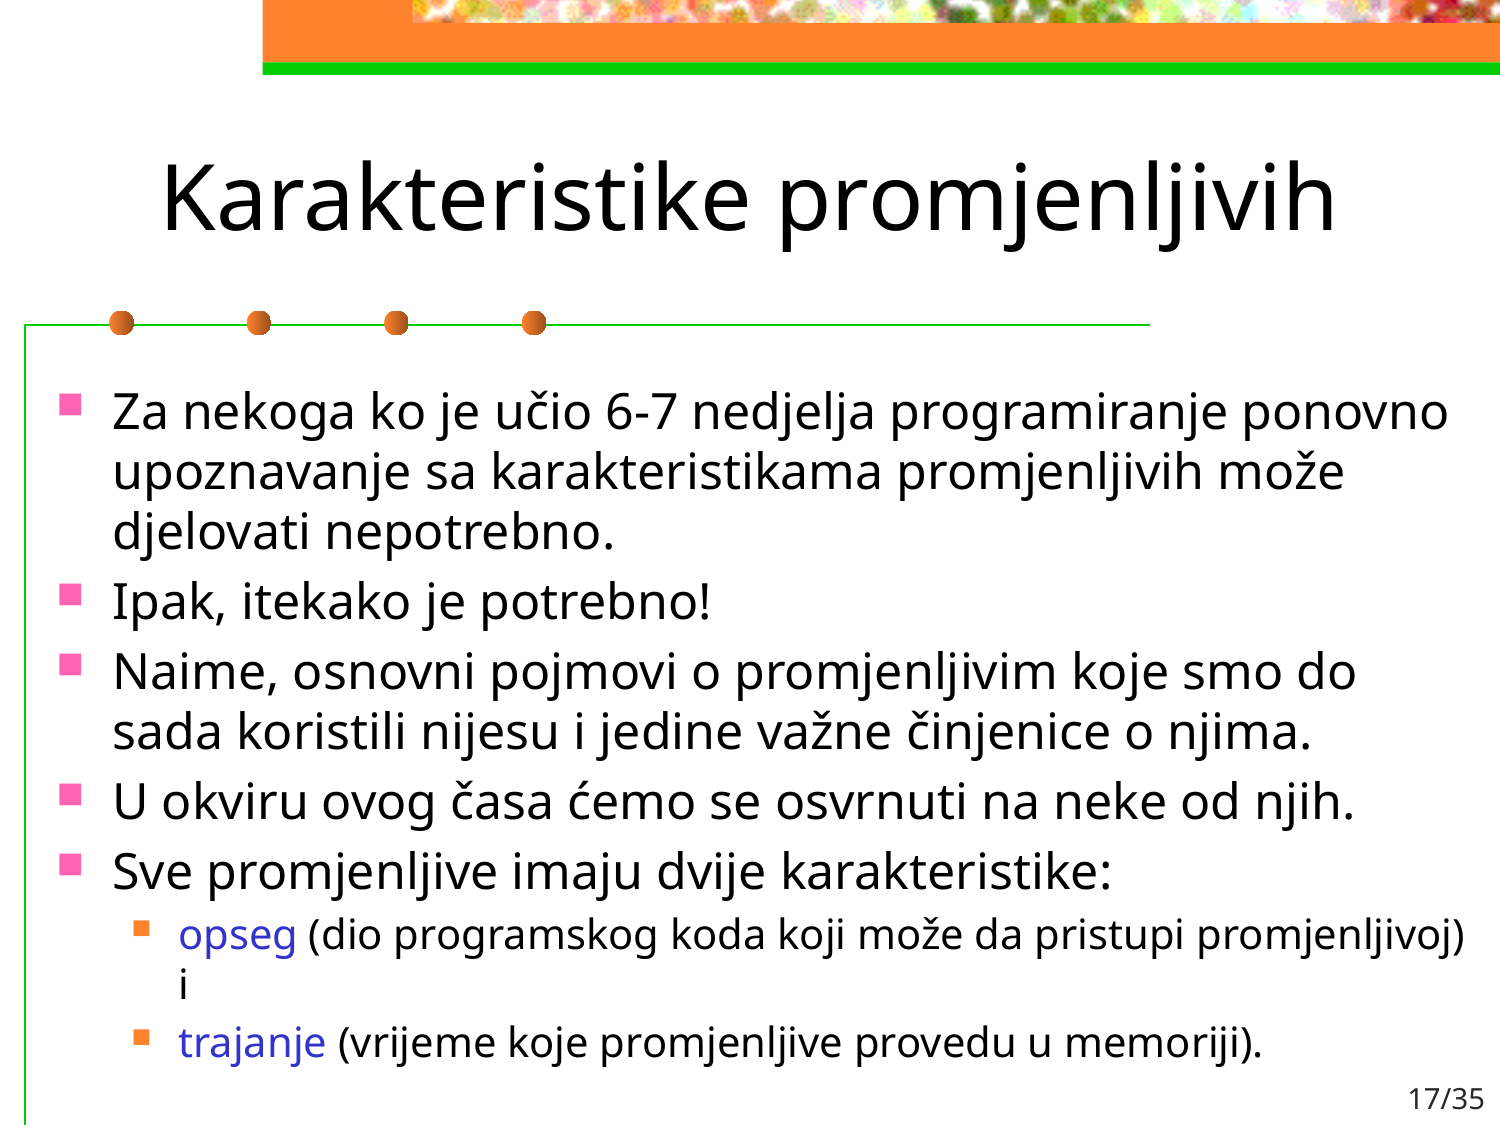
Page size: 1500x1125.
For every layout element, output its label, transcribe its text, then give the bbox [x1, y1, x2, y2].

title Karakteristike promjenljivih [112, 99, 1388, 288]
list Za nekoga ko je učio 6-7 nedjelja programiranje ponovno upoznavanje sa karakteristikama promjenljivih može djelovati nepotrebno. Ipak, itekako je potrebno! Naime, osnovni pojmovi o promjenljivim koje smo do sada koristili nijesu i jedine važne činjenice o njima. U okviru ovog časa ćemo se osvrnuti na neke od njih. Sve promjenljive imaju dvije karakteristike: opseg (dio programskog koda koji može da pristupi promjenljivoj) i trajanje (vrijeme koje promjenljive provedu u memoriji). [41, 371, 1483, 1047]
text_box 17/35 [1374, 1072, 1500, 1123]
picture [412, 0, 1500, 23]
